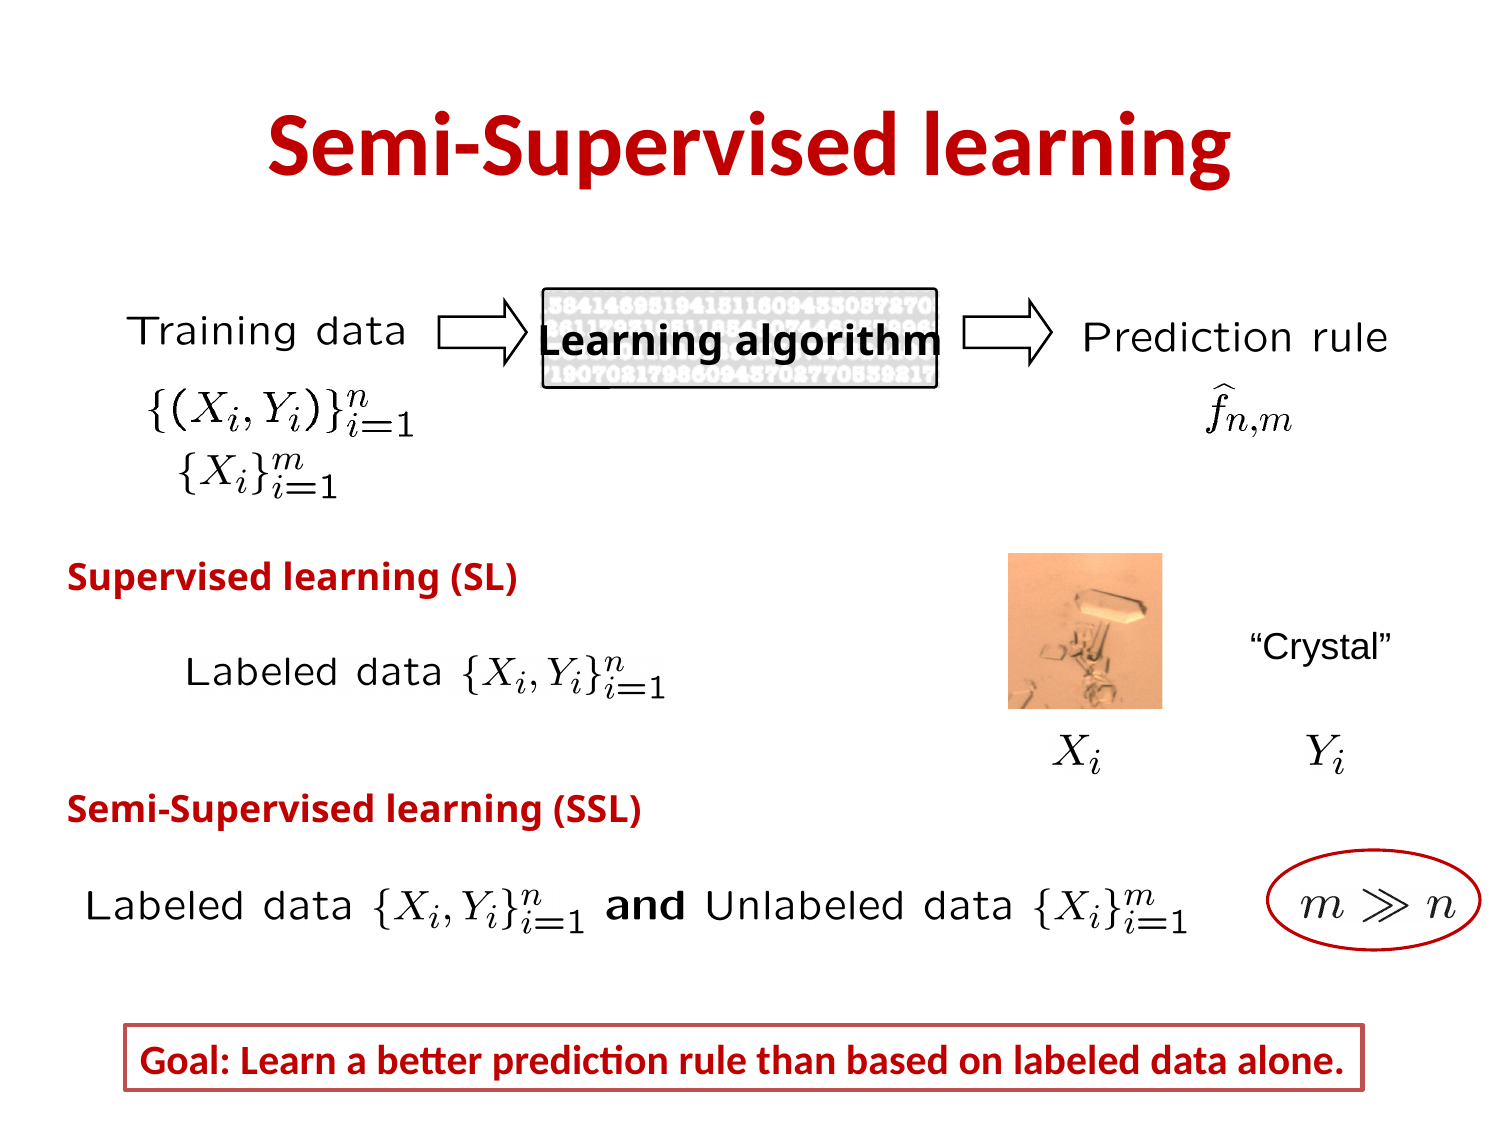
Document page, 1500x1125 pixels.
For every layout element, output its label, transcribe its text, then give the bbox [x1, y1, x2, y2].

picture [187, 654, 666, 701]
picture [1299, 887, 1456, 925]
picture [1007, 553, 1163, 709]
text_box Semi-Supervised learning (SSL) [52, 777, 657, 837]
text_box Supervised learning (SL) [52, 545, 534, 606]
picture [1306, 733, 1344, 776]
title Semi-Supervised learning [75, 45, 1425, 233]
text_box Goal: Learn a better prediction rule than based on labeled data alone. [123, 1023, 1365, 1092]
picture [1049, 733, 1101, 775]
picture [87, 887, 1188, 935]
text_box “Crystal” [1235, 614, 1407, 674]
text_box [1267, 849, 1480, 950]
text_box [125, 288, 1388, 438]
picture [174, 449, 338, 501]
picture [1204, 381, 1292, 438]
